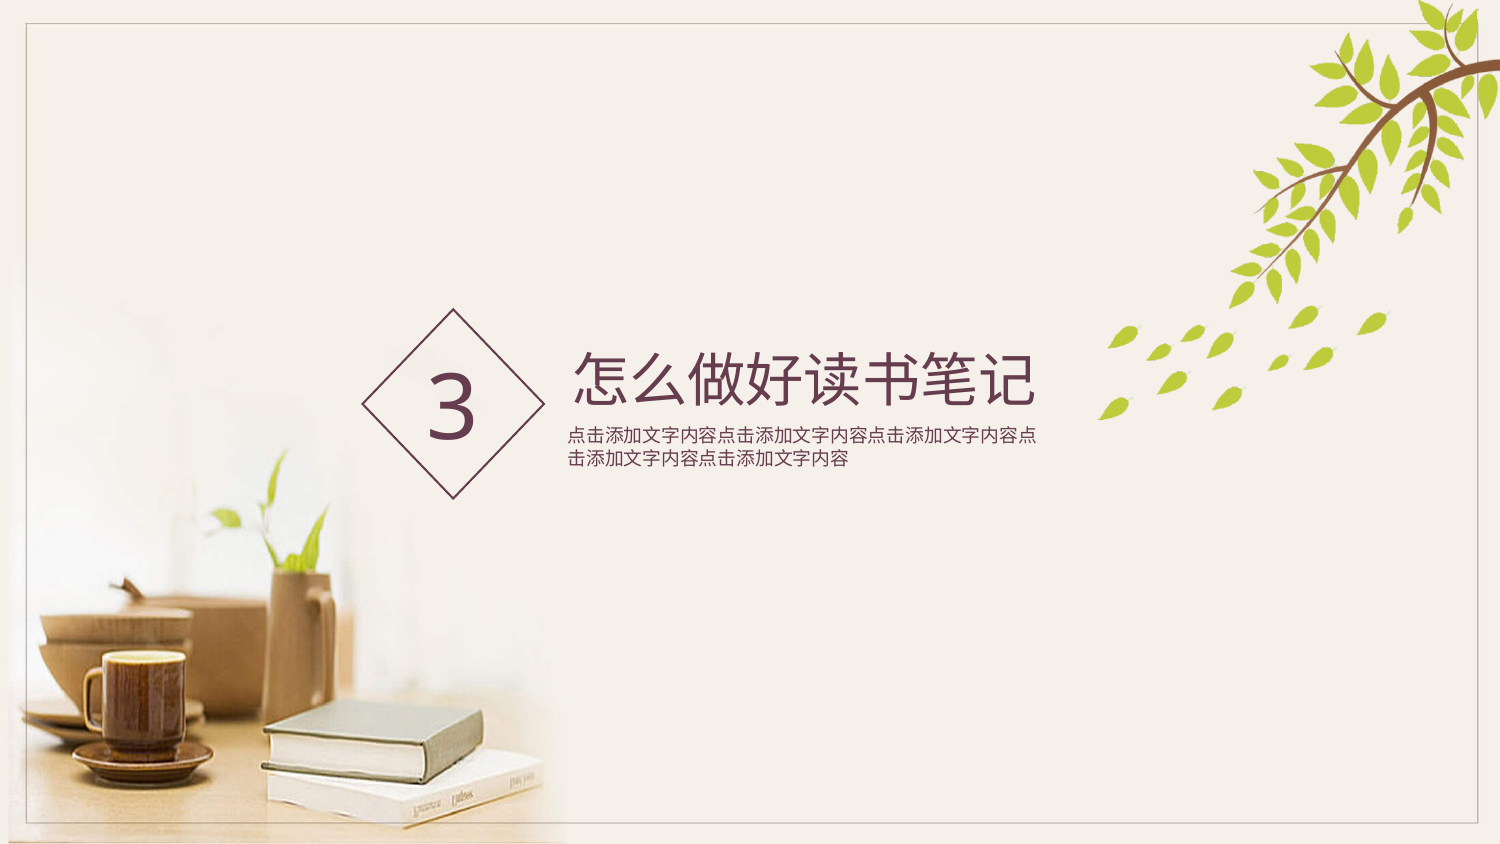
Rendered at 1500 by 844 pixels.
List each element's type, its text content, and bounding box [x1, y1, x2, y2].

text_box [362, 309, 544, 499]
picture [0, 0, 1500, 844]
text_box 点击添加文字内容点击添加文字内容点击添加文字内容点 击添加文字内容点击添加文字内容 [558, 419, 1053, 474]
text_box 怎么做好读书笔记 [562, 338, 1046, 418]
